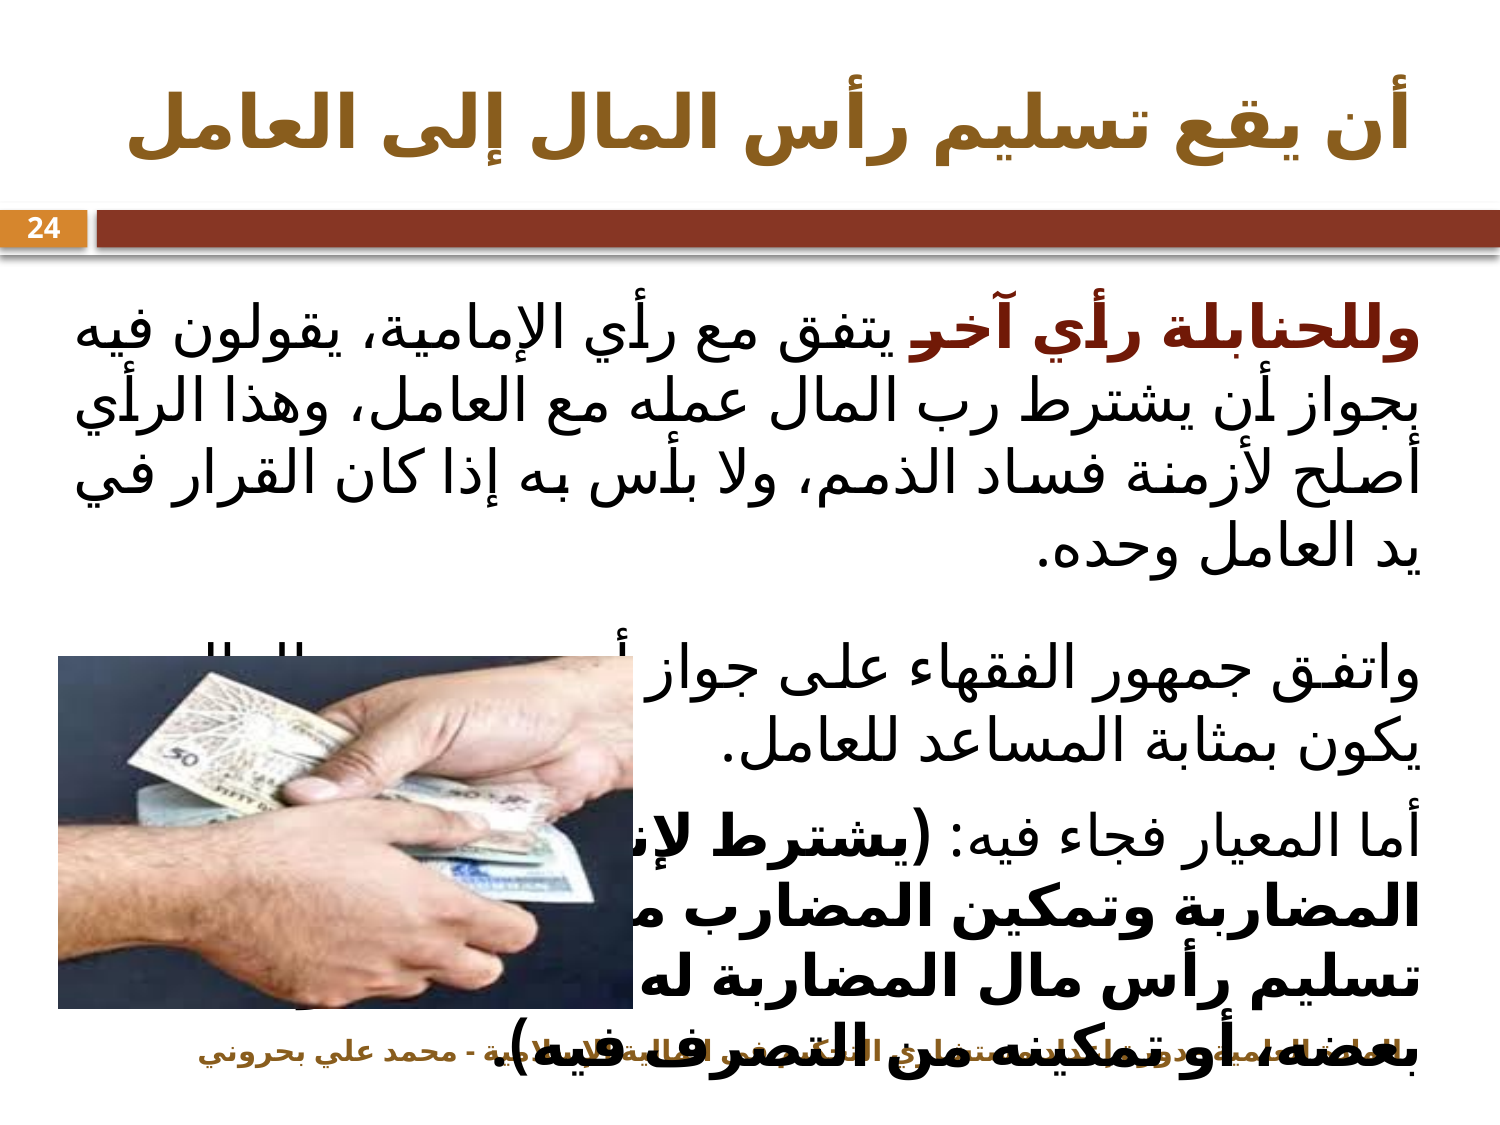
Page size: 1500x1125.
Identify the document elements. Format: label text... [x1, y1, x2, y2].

picture [58, 655, 634, 1009]
list وللحنابلة رأي آخر يتفق مع رأي الإمامية، يقولون فيه بجواز أن يشترط رب المال عمله مع العامل، وهذا الرأي أصلح لأزمنة فساد الذمم، ولا بأس به إذا كان القرار في يد العامل وحده. واتفق جمهور الفقهاء على جواز أن ينيب رب المال من يكون بمثابة المساعد للعامل. أما المعيار فجاء فيه: (يشترط لإنفاذ عقـــــد المضاربة وتمكين المضارب من التصرف، تسليم رأس مال المضاربة له كلــــــــه أو بعضه، أو تمكينه من التصرف فيه). [58, 281, 1438, 1019]
slide_number 24 [0, 208, 88, 249]
title أن يقع تسليم رأس المال إلى العامل [100, 37, 1438, 200]
footer المادة العلمية - دورة إعداد مستشاري التحكيم في المالية الإسلامية - محمد علي بحروني [117, 1019, 1418, 1080]
